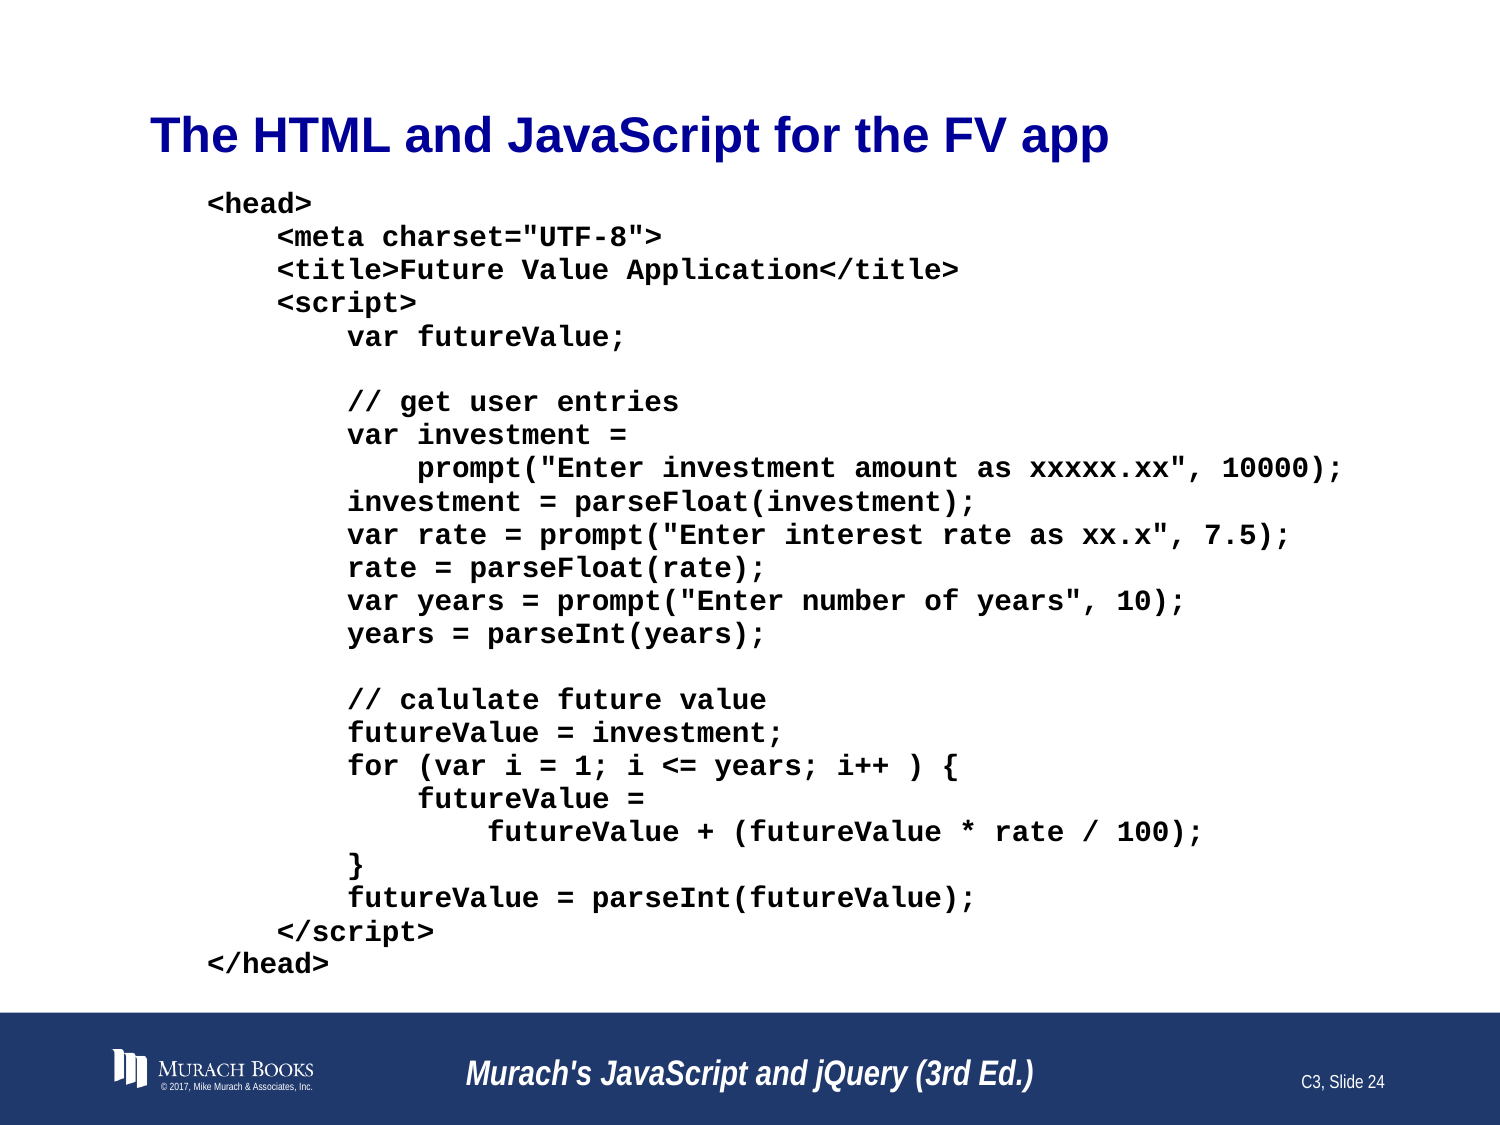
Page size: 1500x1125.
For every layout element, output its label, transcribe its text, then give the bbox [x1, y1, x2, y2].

slide_number C3, Slide 24 [1087, 1025, 1400, 1100]
title The HTML and JavaScript for the FV app [150, 102, 1350, 164]
slide_number Murach's JavaScript and jQuery (3rd Ed.) [463, 1025, 1050, 1100]
footer © 2017, Mike Murach & Associates, Inc. [12, 1025, 463, 1100]
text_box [149, 189, 1350, 988]
